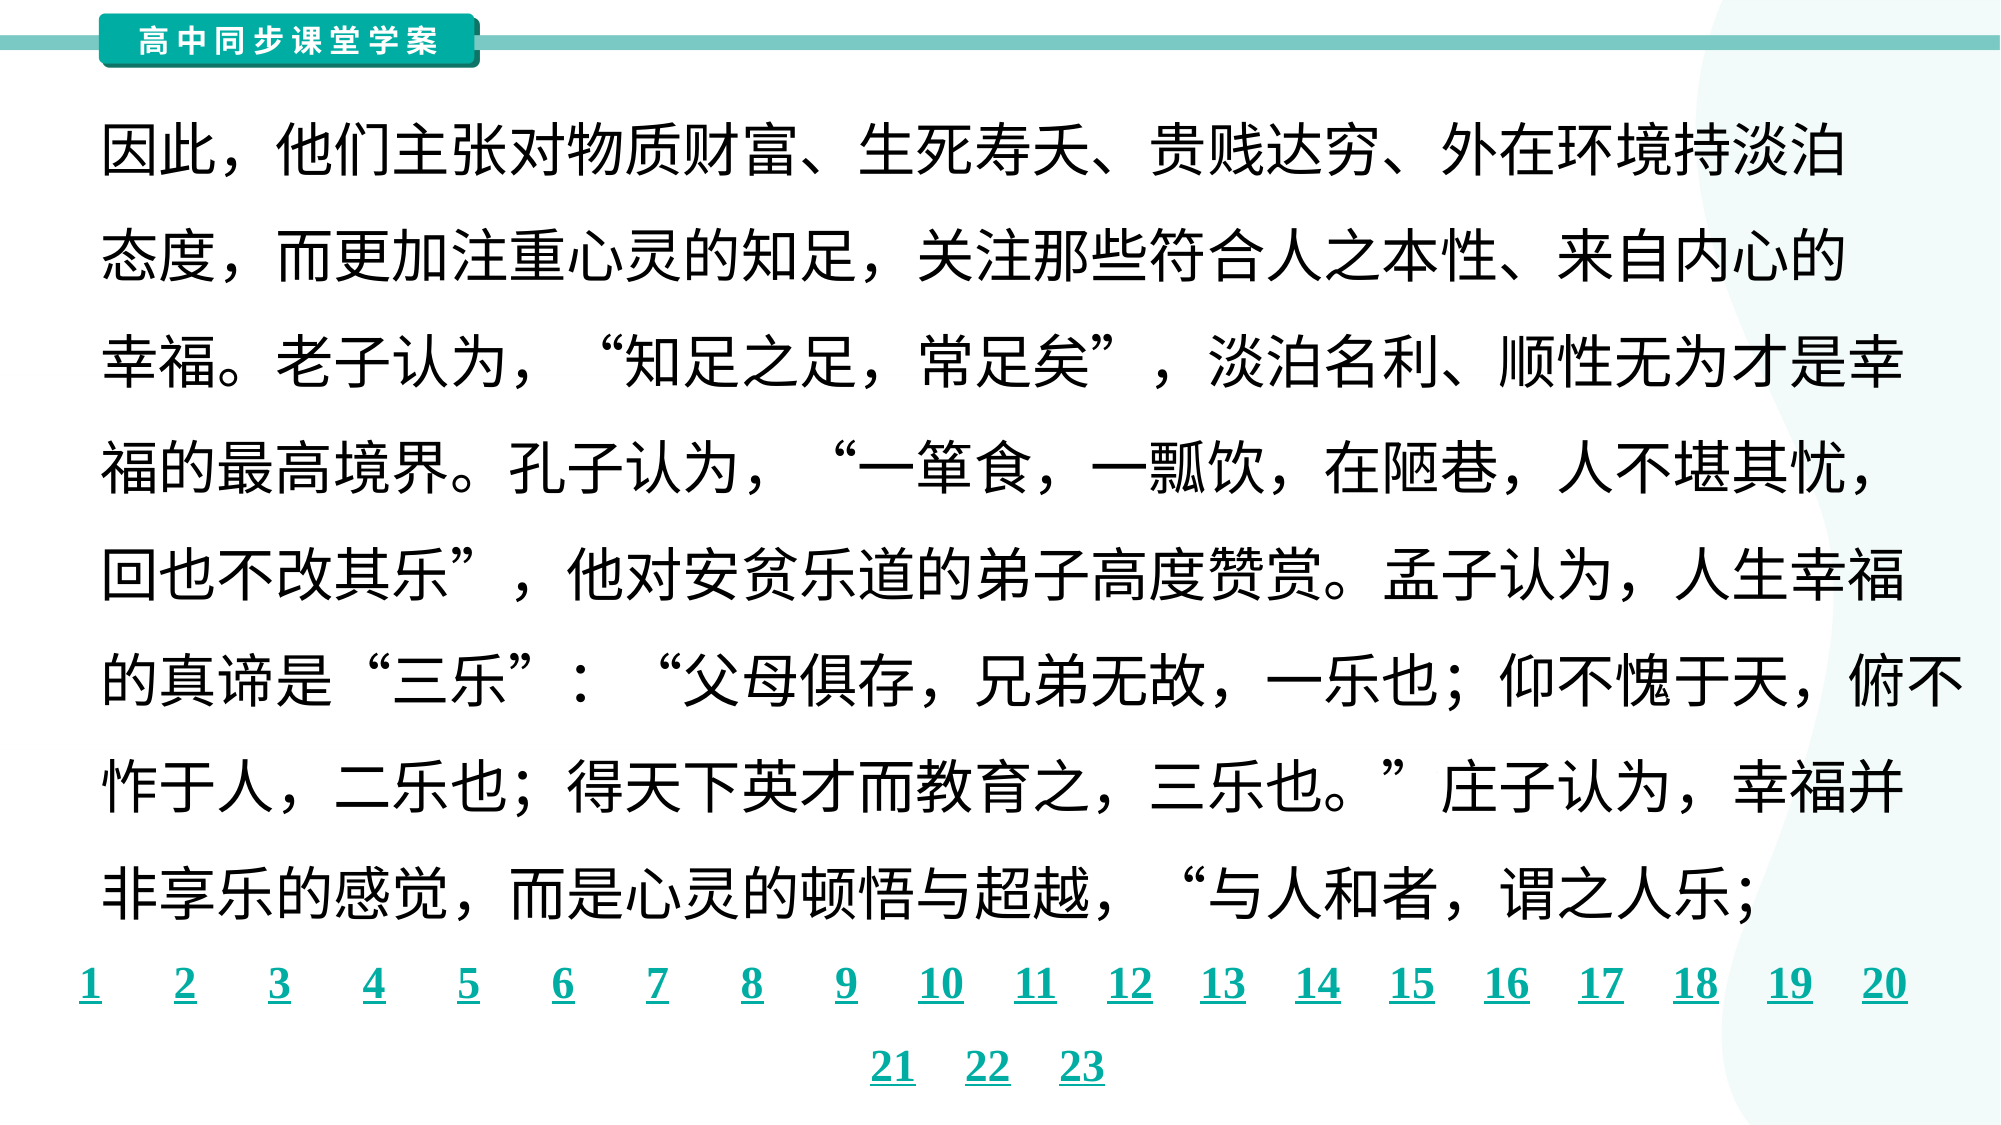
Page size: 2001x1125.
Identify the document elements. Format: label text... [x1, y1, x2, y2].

picture [0, 0, 2000, 1125]
text_box 因此，他们主张对物质财富、生死寿夭、贵贱达穷、外在环境持淡泊 态度，而更加注重心灵的知足，关注那些符合人之本性、来自内心的 幸福。老子认为，“知足之足，常足矣”，淡泊名利、顺性无为才是幸 福的最高境界。孔子认为，“一箪食，一瓢饮，在陋巷，人不堪其忧， 回也不改其乐”，他对安贫乐道的弟子高度赞赏。孟子认为，人生幸福 的真谛是“三乐”：“父母俱存，兄弟无故，一乐也；仰不愧于天，俯不 怍于人，二乐也；得天下英才而教育之，三乐也。”庄子认为，幸福并 非享乐的感觉，而是心灵的顿悟与超越，“与人和者，谓之人乐； [100, 76, 1899, 927]
